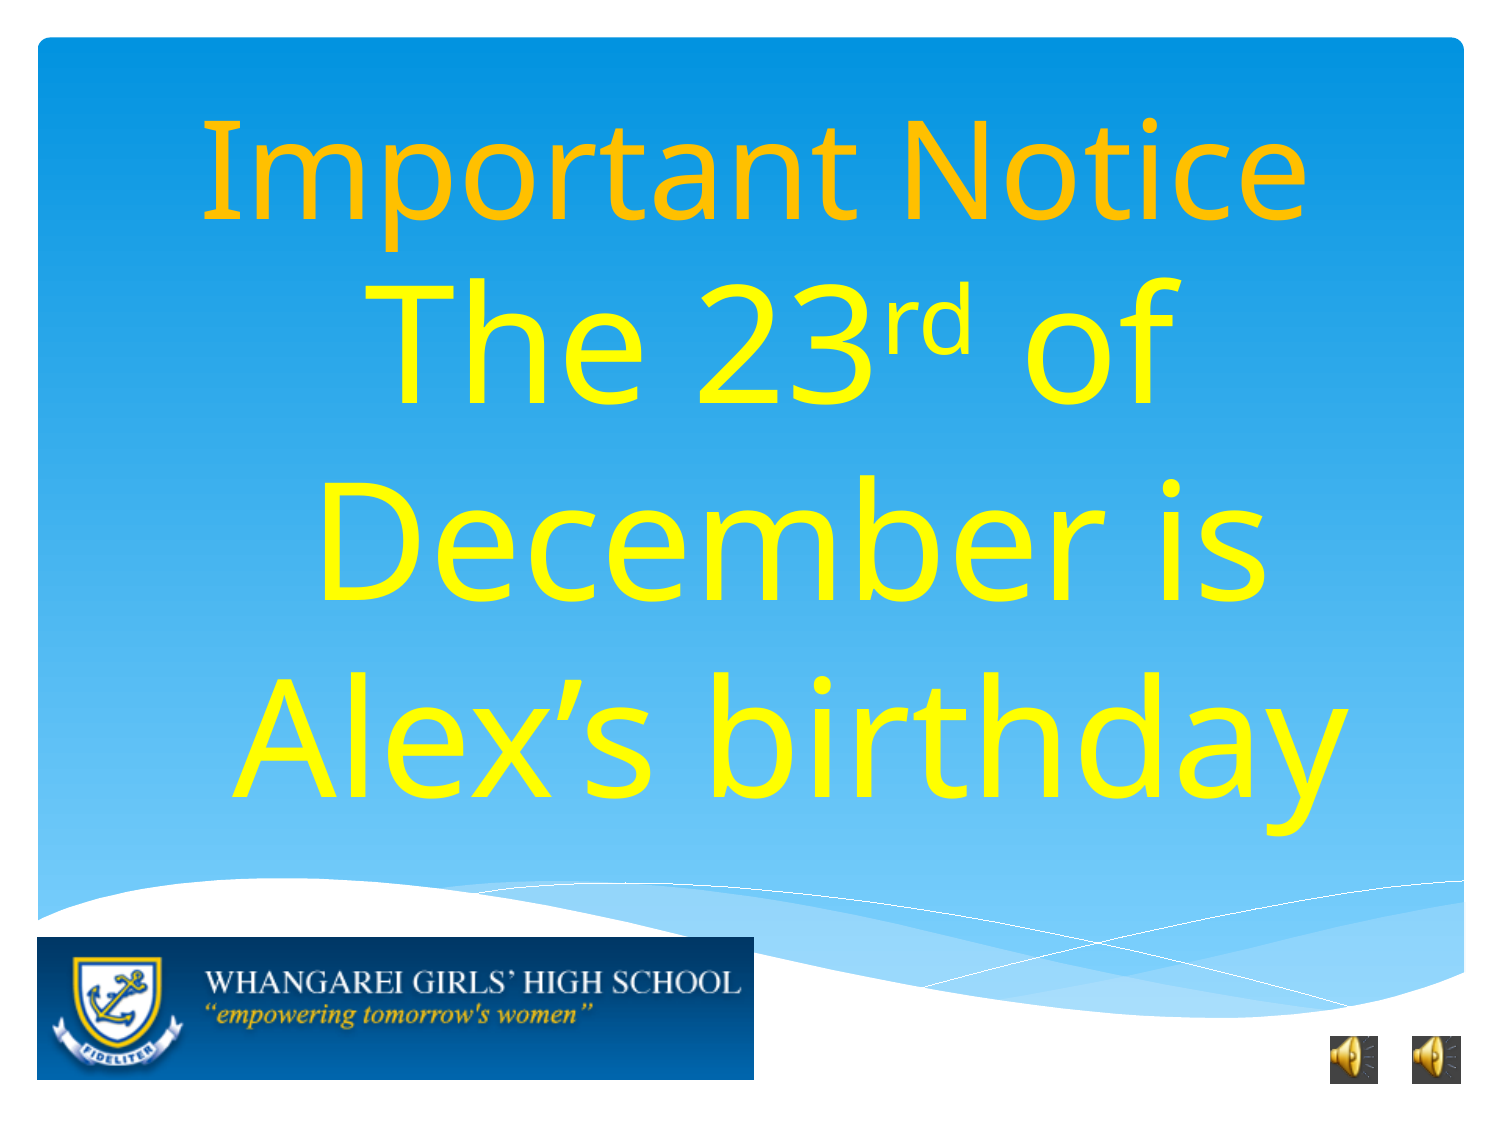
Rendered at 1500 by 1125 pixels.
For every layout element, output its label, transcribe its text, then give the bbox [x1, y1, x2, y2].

picture [1328, 1034, 1380, 1086]
picture [1411, 1034, 1462, 1086]
text_box The 23rd of December is Alex’s birthday [149, 231, 1391, 963]
text_box Important Notice [149, 37, 1362, 255]
picture [37, 937, 754, 1080]
